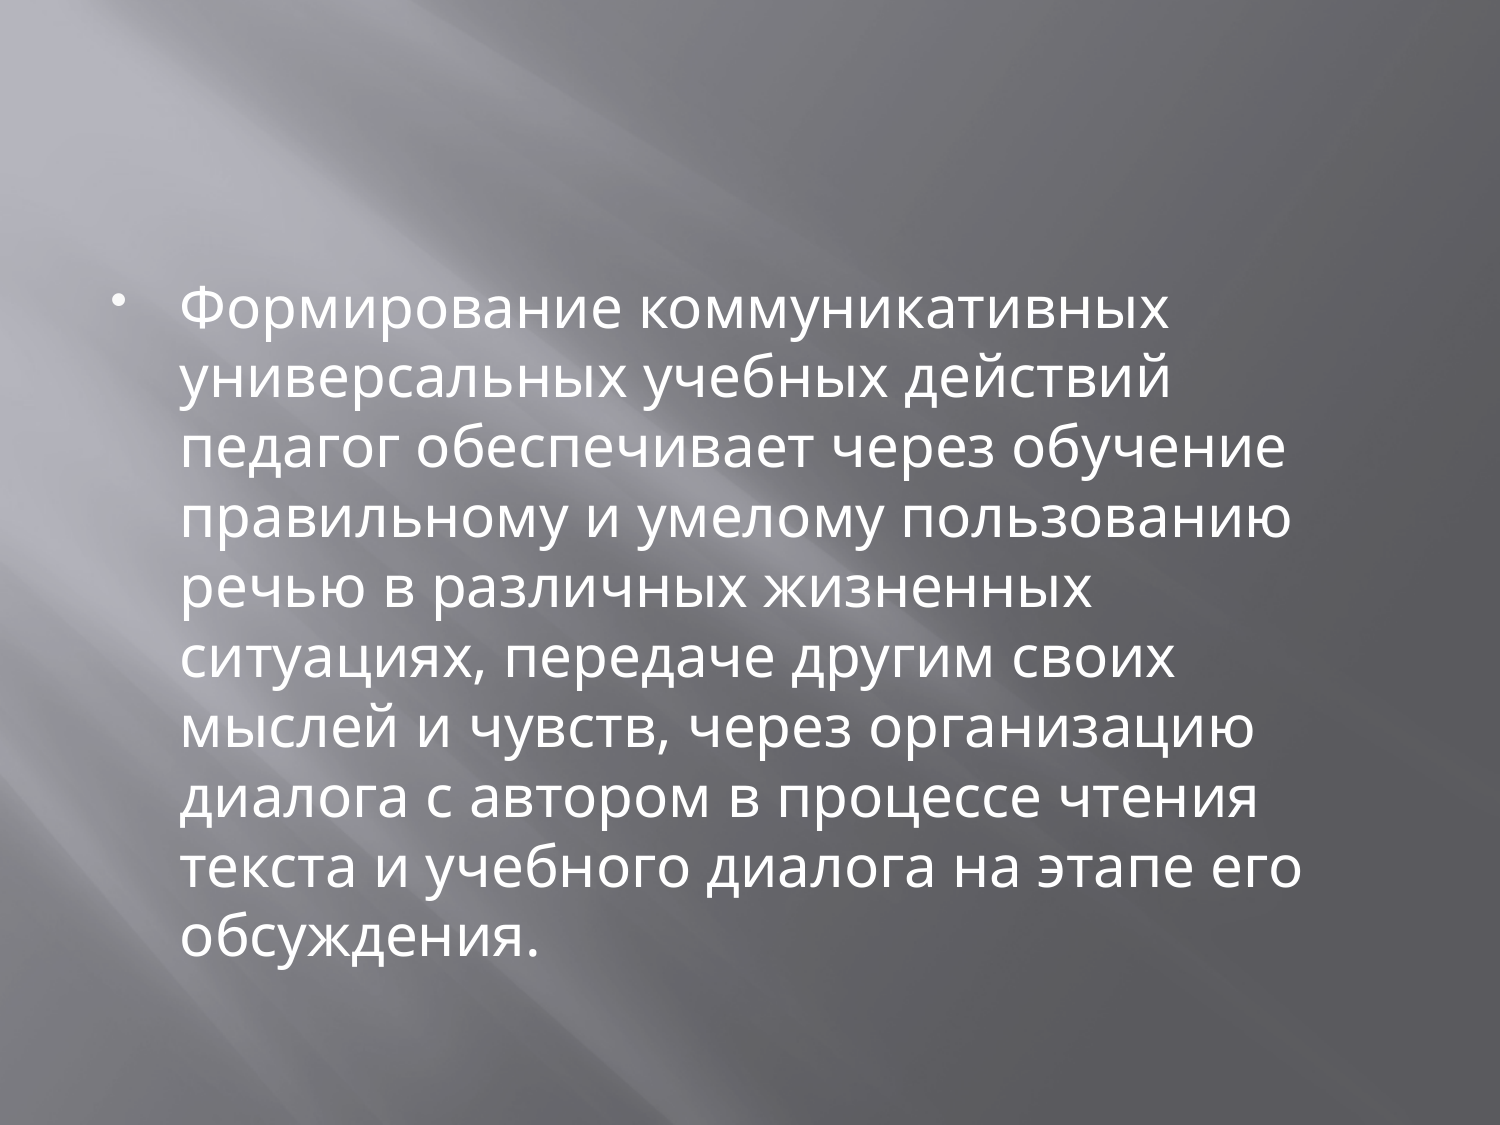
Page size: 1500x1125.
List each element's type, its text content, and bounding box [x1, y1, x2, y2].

list Формирование коммуникативных универсальных учебных действий педагог обеспечивает через обучение правильному и умелому пользованию речью в различных жизненных ситуациях, передаче другим своих мыслей и чувств, через организацию диалога с автором в процессе чтения текста и учебного диалога на этапе его обсуждения. [75, 262, 1425, 1035]
